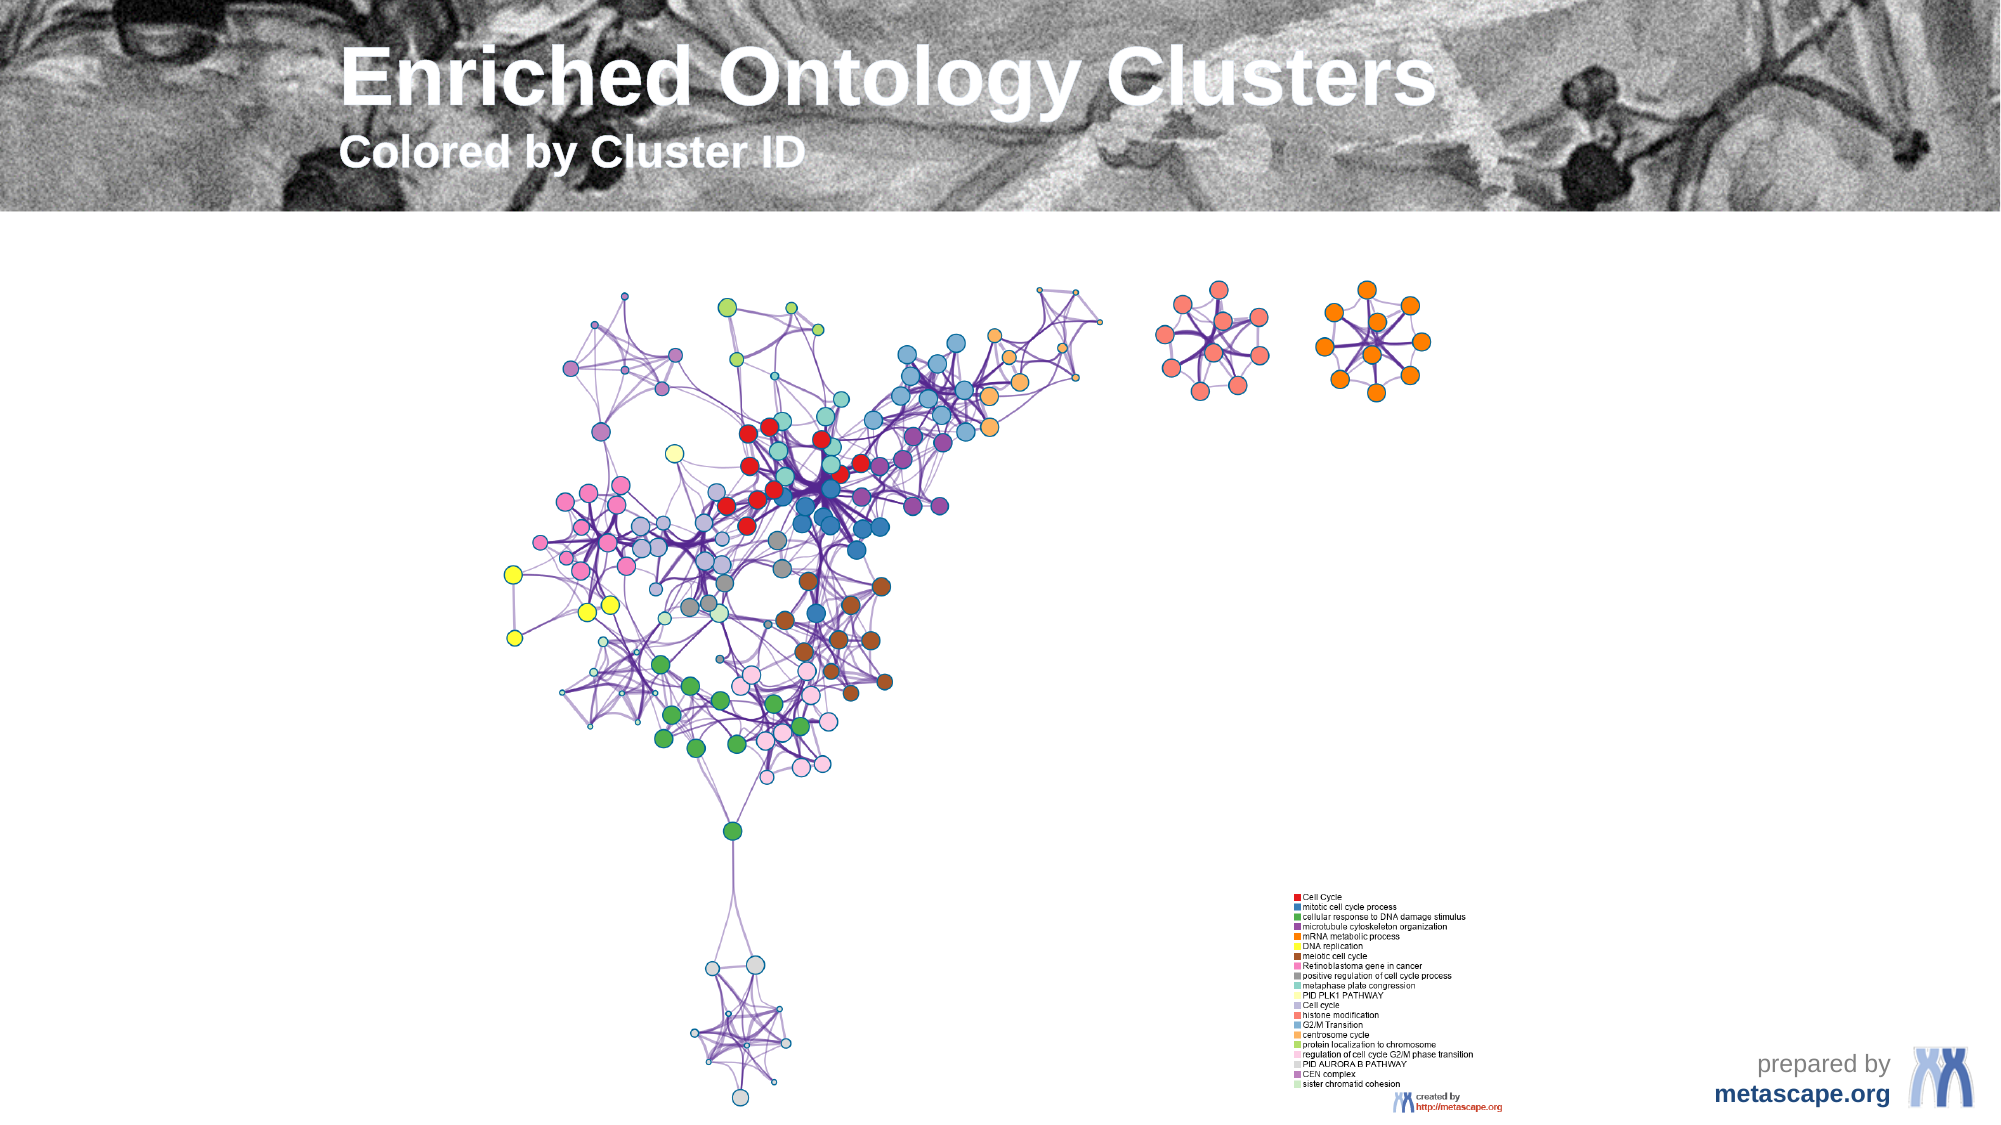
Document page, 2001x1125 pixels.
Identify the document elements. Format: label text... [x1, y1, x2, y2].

picture [0, 0, 2001, 1125]
title Enriched Ontology Clusters Colored by Cluster ID [323, 11, 1501, 187]
